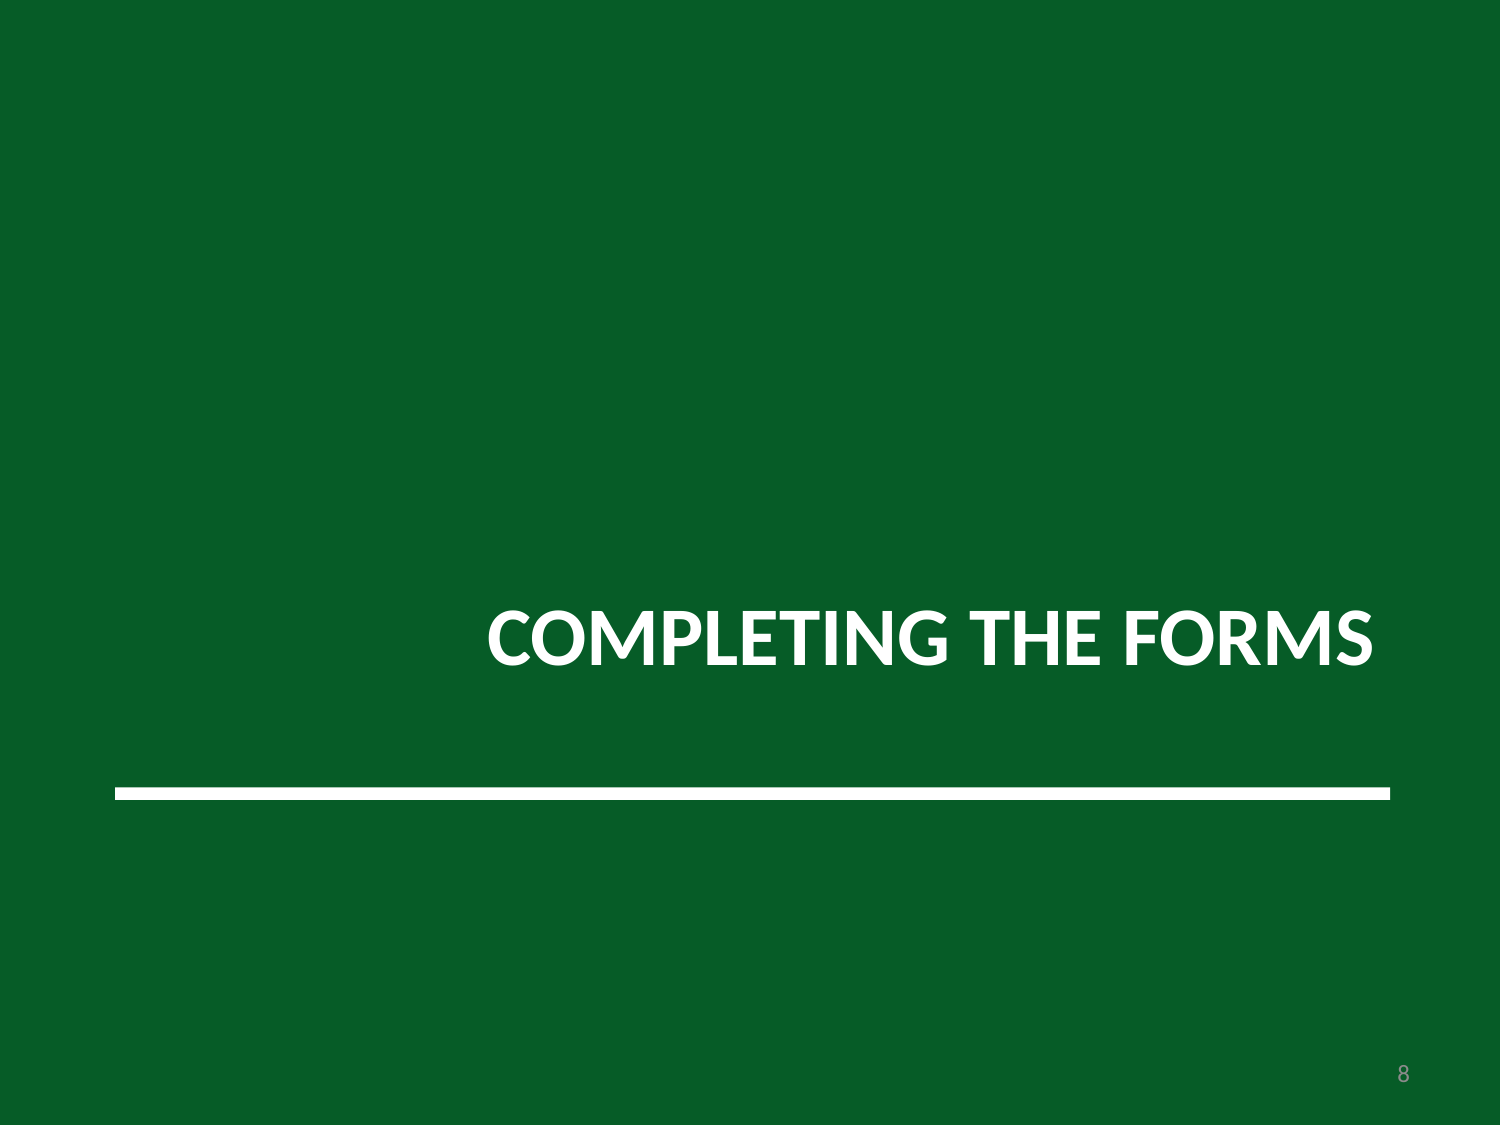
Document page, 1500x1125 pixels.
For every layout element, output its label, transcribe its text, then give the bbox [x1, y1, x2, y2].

title Completing the forms [118, 575, 1391, 775]
slide_number 8 [1074, 1042, 1425, 1103]
